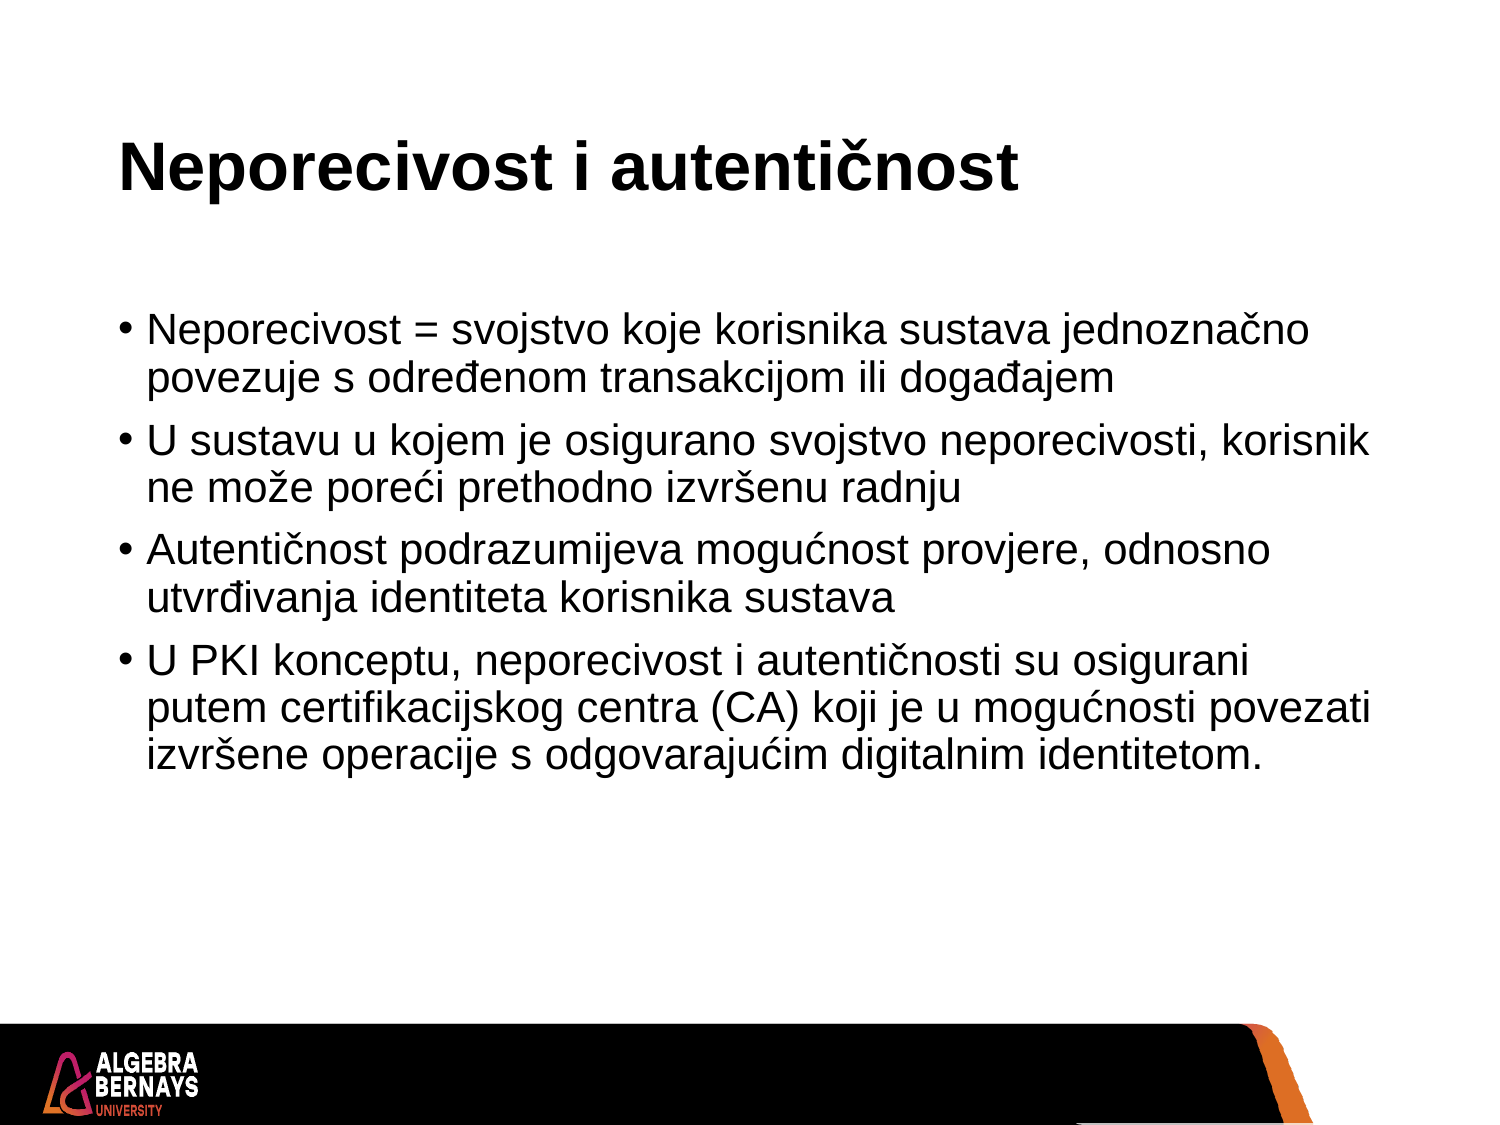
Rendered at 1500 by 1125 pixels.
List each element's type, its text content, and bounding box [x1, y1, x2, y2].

title Neporecivost i autentičnost [103, 59, 1397, 278]
picture [0, 1023, 1468, 1125]
list Neporecivost = svojstvo koje korisnika sustava jednoznačno povezuje s određenom transakcijom ili događajem U sustavu u kojem je osigurano svojstvo neporecivosti, korisnik ne može poreći prethodno izvršenu radnju Autentičnost podrazumijeva mogućnost provjere, odnosno utvrđivanja identiteta korisnika sustava U PKI konceptu, neporecivost i autentičnosti su osigurani putem certifikacijskog centra (CA) koji je u mogućnosti povezati izvršene operacije s odgovarajućim digitalnim identitetom. [103, 299, 1397, 1014]
